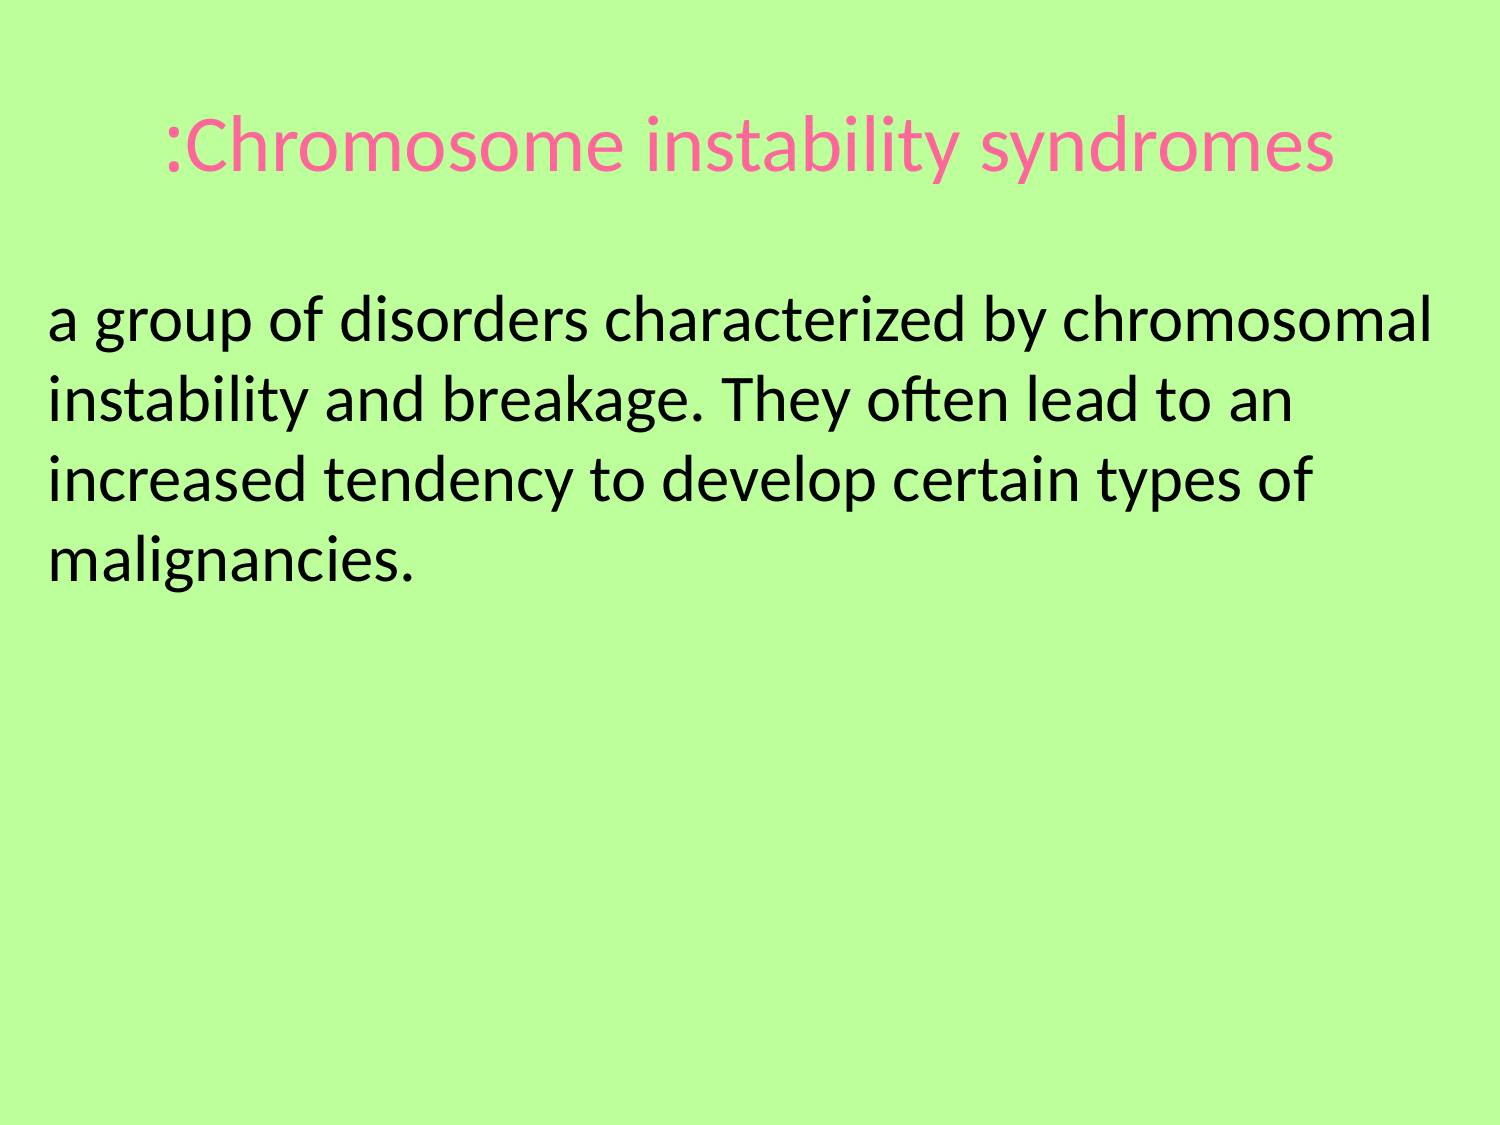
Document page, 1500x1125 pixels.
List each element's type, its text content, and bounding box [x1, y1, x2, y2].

title Chromosome instability syndromes: [75, 45, 1425, 233]
list a group of disorders characterized by chromosomal instability and breakage. They often lead to an increased tendency to develop certain types of malignancies. [32, 267, 1500, 1010]
